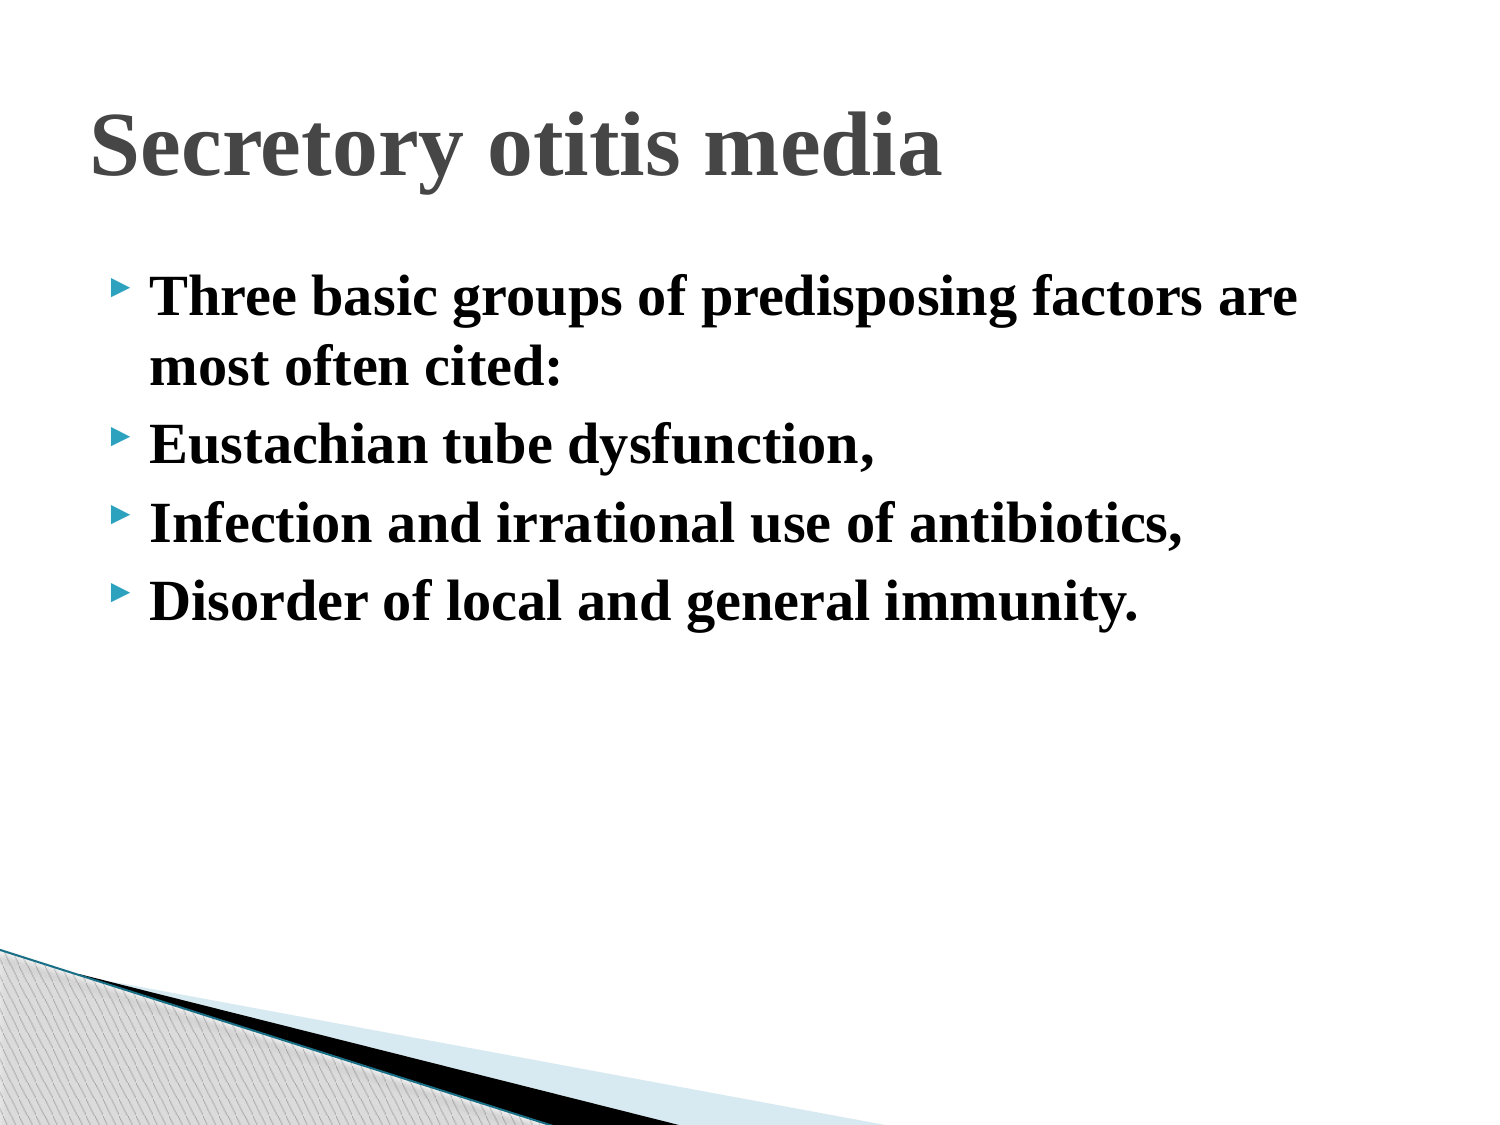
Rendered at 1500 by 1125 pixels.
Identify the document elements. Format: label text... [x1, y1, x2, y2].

list Three basic groups of predisposing factors are most often cited: Eustachian tube dysfunction, Infection and irrational use of antibiotics, Disorder of local and general immunity. [75, 249, 1425, 1025]
title Secretory otitis media [75, 45, 1425, 233]
